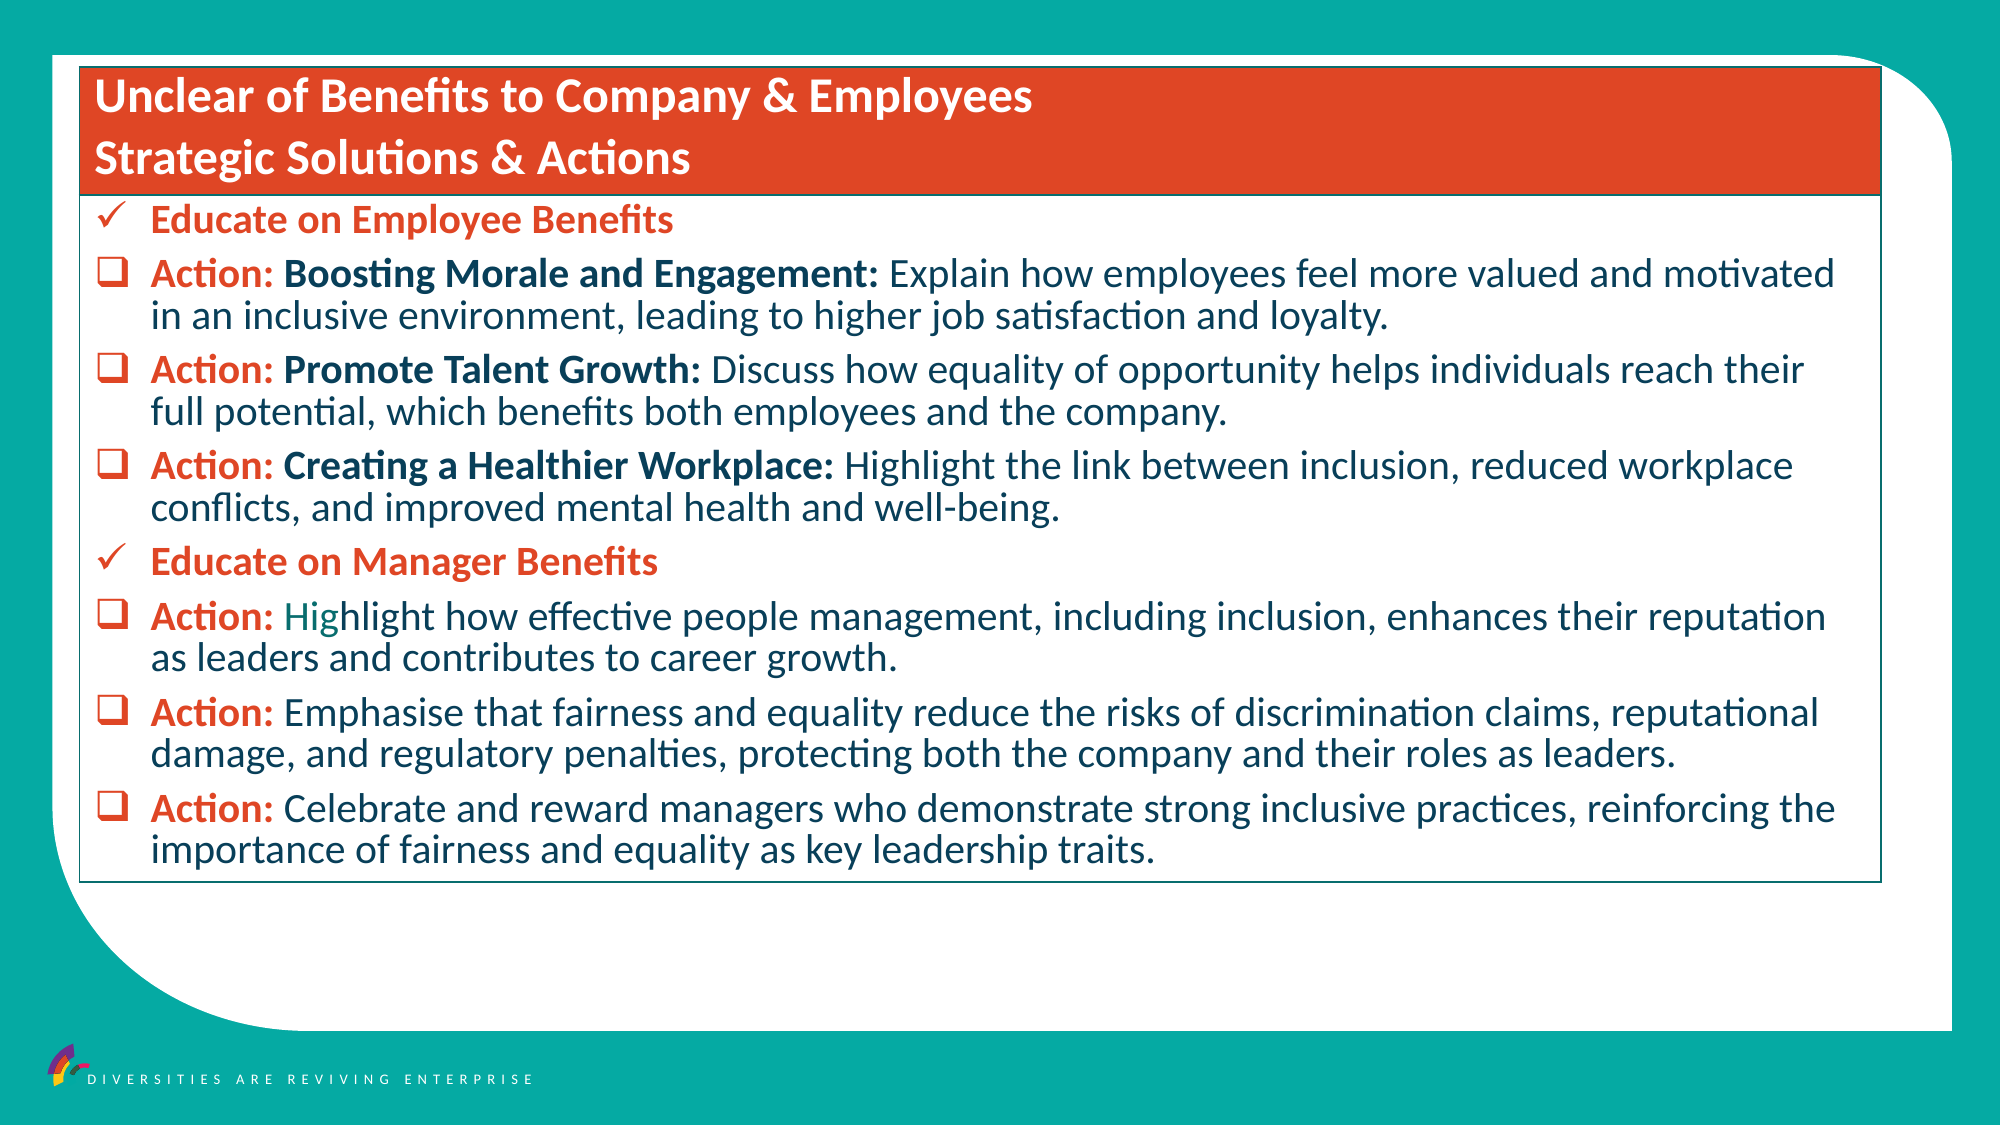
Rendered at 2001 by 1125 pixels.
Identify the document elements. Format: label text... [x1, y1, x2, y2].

table_cell Educate on Employee Benefits Action: Boosting Morale and Engagement: Explain how employees feel more valued and motivated in an inclusive environment, leading to higher job satisfaction and loyalty. Action: Promote Talent Growth: Discuss how equality of opportunity helps individuals reach their full potential, which benefits both employees and the company. Action: Creating a Healthier Workplace: Highlight the link between inclusion, reduced workplace conflicts, and improved mental health and well-being. Educate on Manager Benefits Action: Highlight how effective people management, including inclusion, enhances their reputation as leaders and contributes to career growth. Action: Emphasise that fairness and equality reduce the risks of discrimination claims, reputational damage, and regulatory penalties, protecting both the company and their roles as leaders. Action: Celebrate and reward managers who demonstrate strong inclusive practices, reinforcing the importance of fairness and equality as key leadership traits. [80, 196, 1880, 881]
table_header Unclear of Benefits to Company & Employees Strategic Solutions & Actions [80, 68, 1880, 194]
